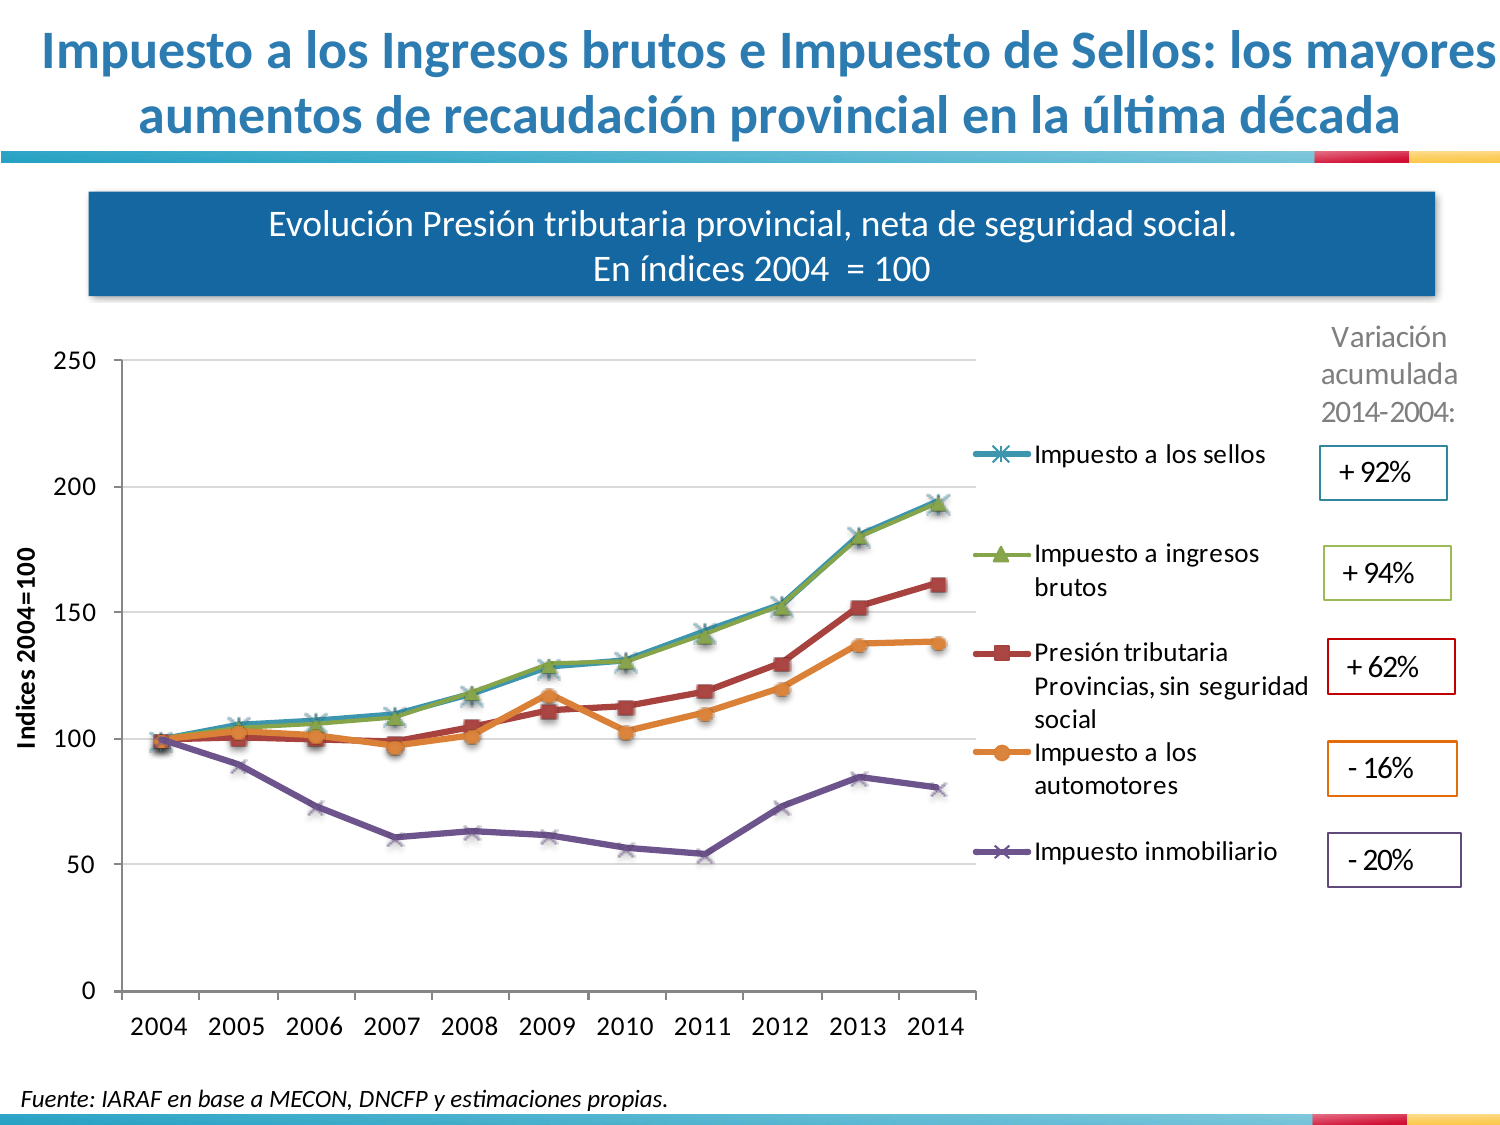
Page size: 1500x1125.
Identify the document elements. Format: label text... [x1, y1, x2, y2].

picture [0, 1090, 5, 1125]
text_box Impuesto a los Ingresos brutos e Impuesto de Sellos: los mayores aumentos de recaudación provincial en la última década [0, 21, 1500, 138]
text_box Evolución Presión tributaria provincial, neta de seguridad social. En índices 2004 = 100 [88, 191, 1436, 297]
text_box Fuente: IARAF en base a MECON, DNCFP y estimaciones propias. [5, 1075, 1010, 1125]
picture [0, 300, 1500, 1047]
picture [1, 138, 1500, 173]
picture [1010, 1090, 1500, 1125]
